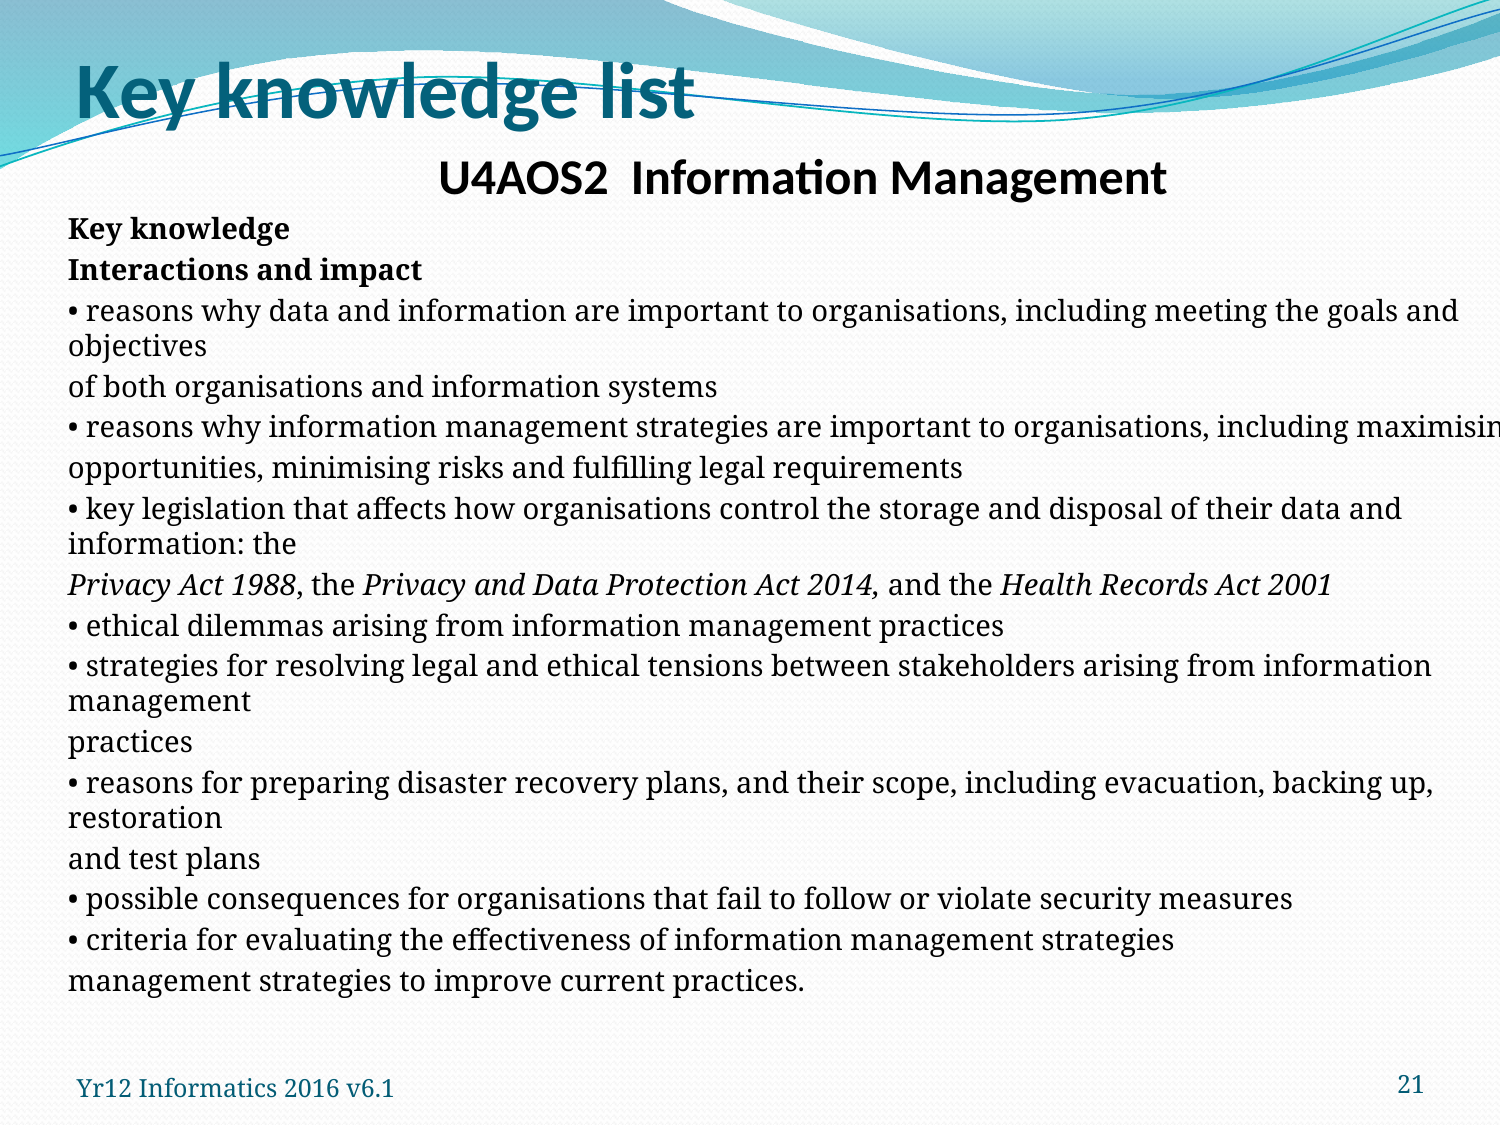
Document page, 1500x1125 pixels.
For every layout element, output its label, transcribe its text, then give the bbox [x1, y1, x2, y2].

list U4AOS2 Information Management Key knowledge Interactions and impact • reasons why data and information are important to organisations, including meeting the goals and objectives of both organisations and information systems • reasons why information management strategies are important to organisations, including maximising opportunities, minimising risks and fulfilling legal requirements • key legislation that affects how organisations control the storage and disposal of their data and information: the Privacy Act 1988, the Privacy and Data Protection Act 2014, and the Health Records Act 2001 • ethical dilemmas arising from information management practices • strategies for resolving legal and ethical tensions between stakeholders arising from information management practices • reasons for preparing disaster recovery plans, and their scope, including evacuation, backing up, restoration and test plans • possible consequences for organisations that fail to follow or violate security measures • criteria for evaluating the effectiveness of information management strategies management strategies to improve current practices. [53, 137, 1500, 1024]
footer Yr12 Informatics 2016 v6.1 [76, 1046, 627, 1107]
title Key knowledge list [76, 30, 1427, 135]
slide_number 21 [1299, 1042, 1425, 1103]
